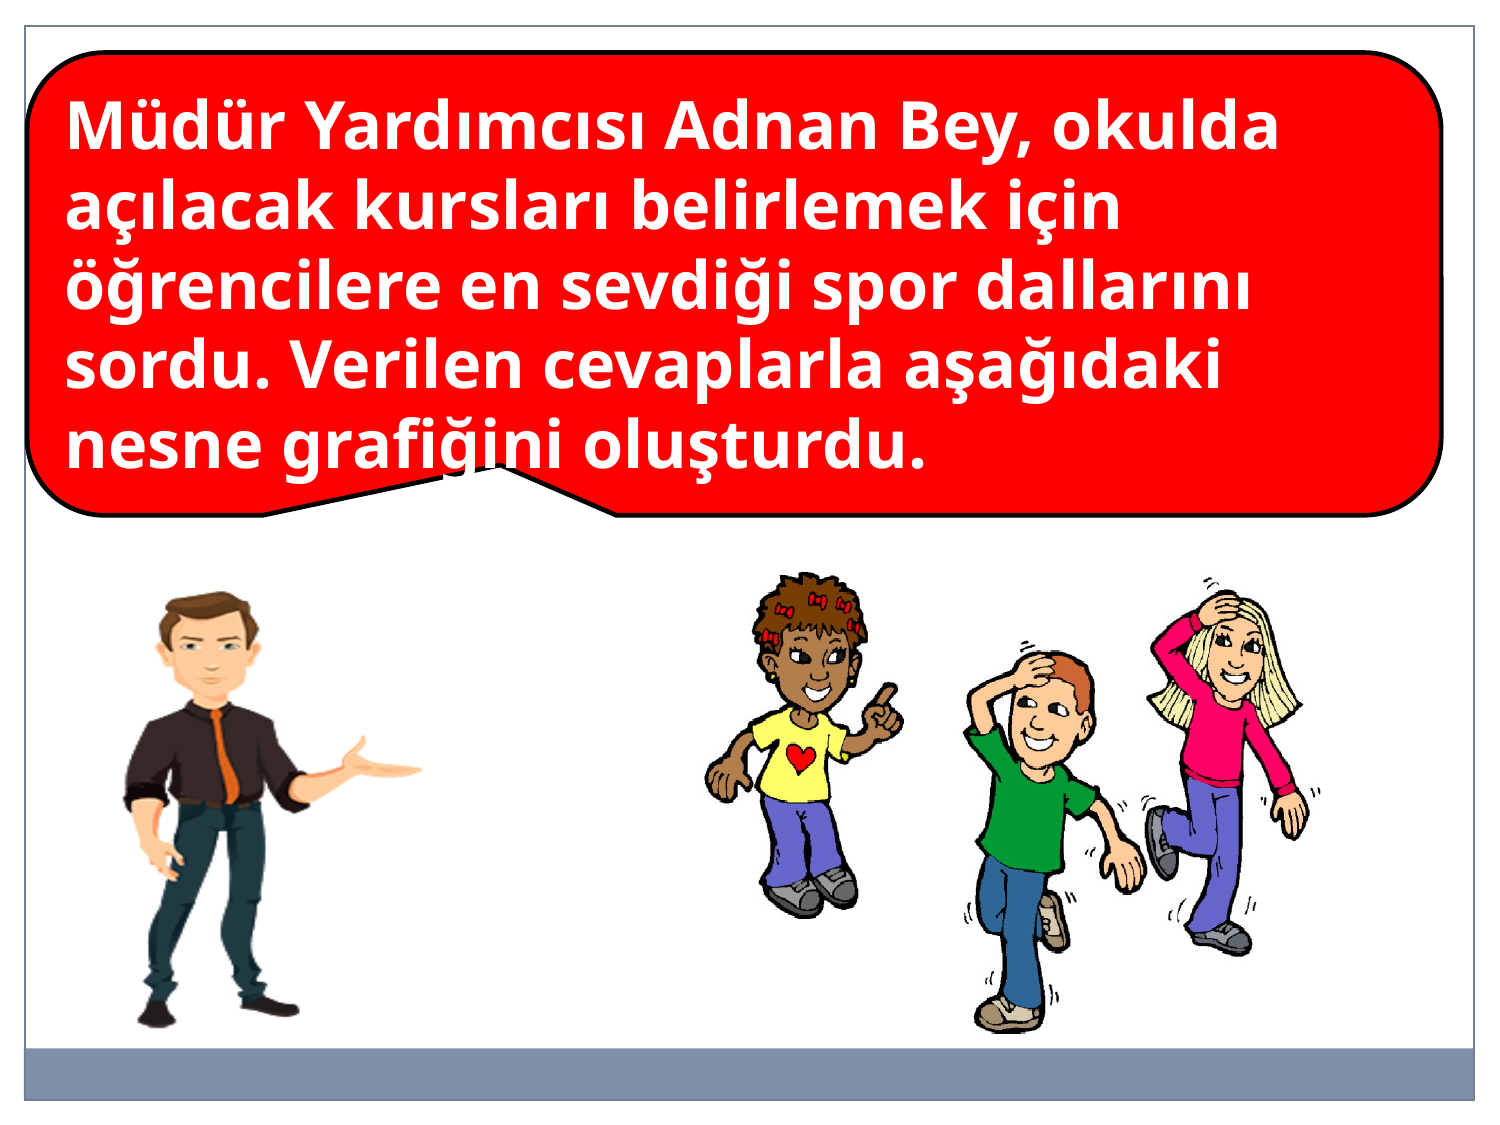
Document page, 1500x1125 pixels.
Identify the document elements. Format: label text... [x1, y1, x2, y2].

picture [64, 573, 436, 1038]
picture [702, 570, 1321, 1035]
text_box Müdür Yardımcısı Adnan Bey, okulda açılacak kursları belirlemek için öğrencilere en sevdiği spor dallarını sordu. Verilen cevaplarla aşağıdaki nesne grafiğini oluşturdu. [27, 52, 1442, 516]
